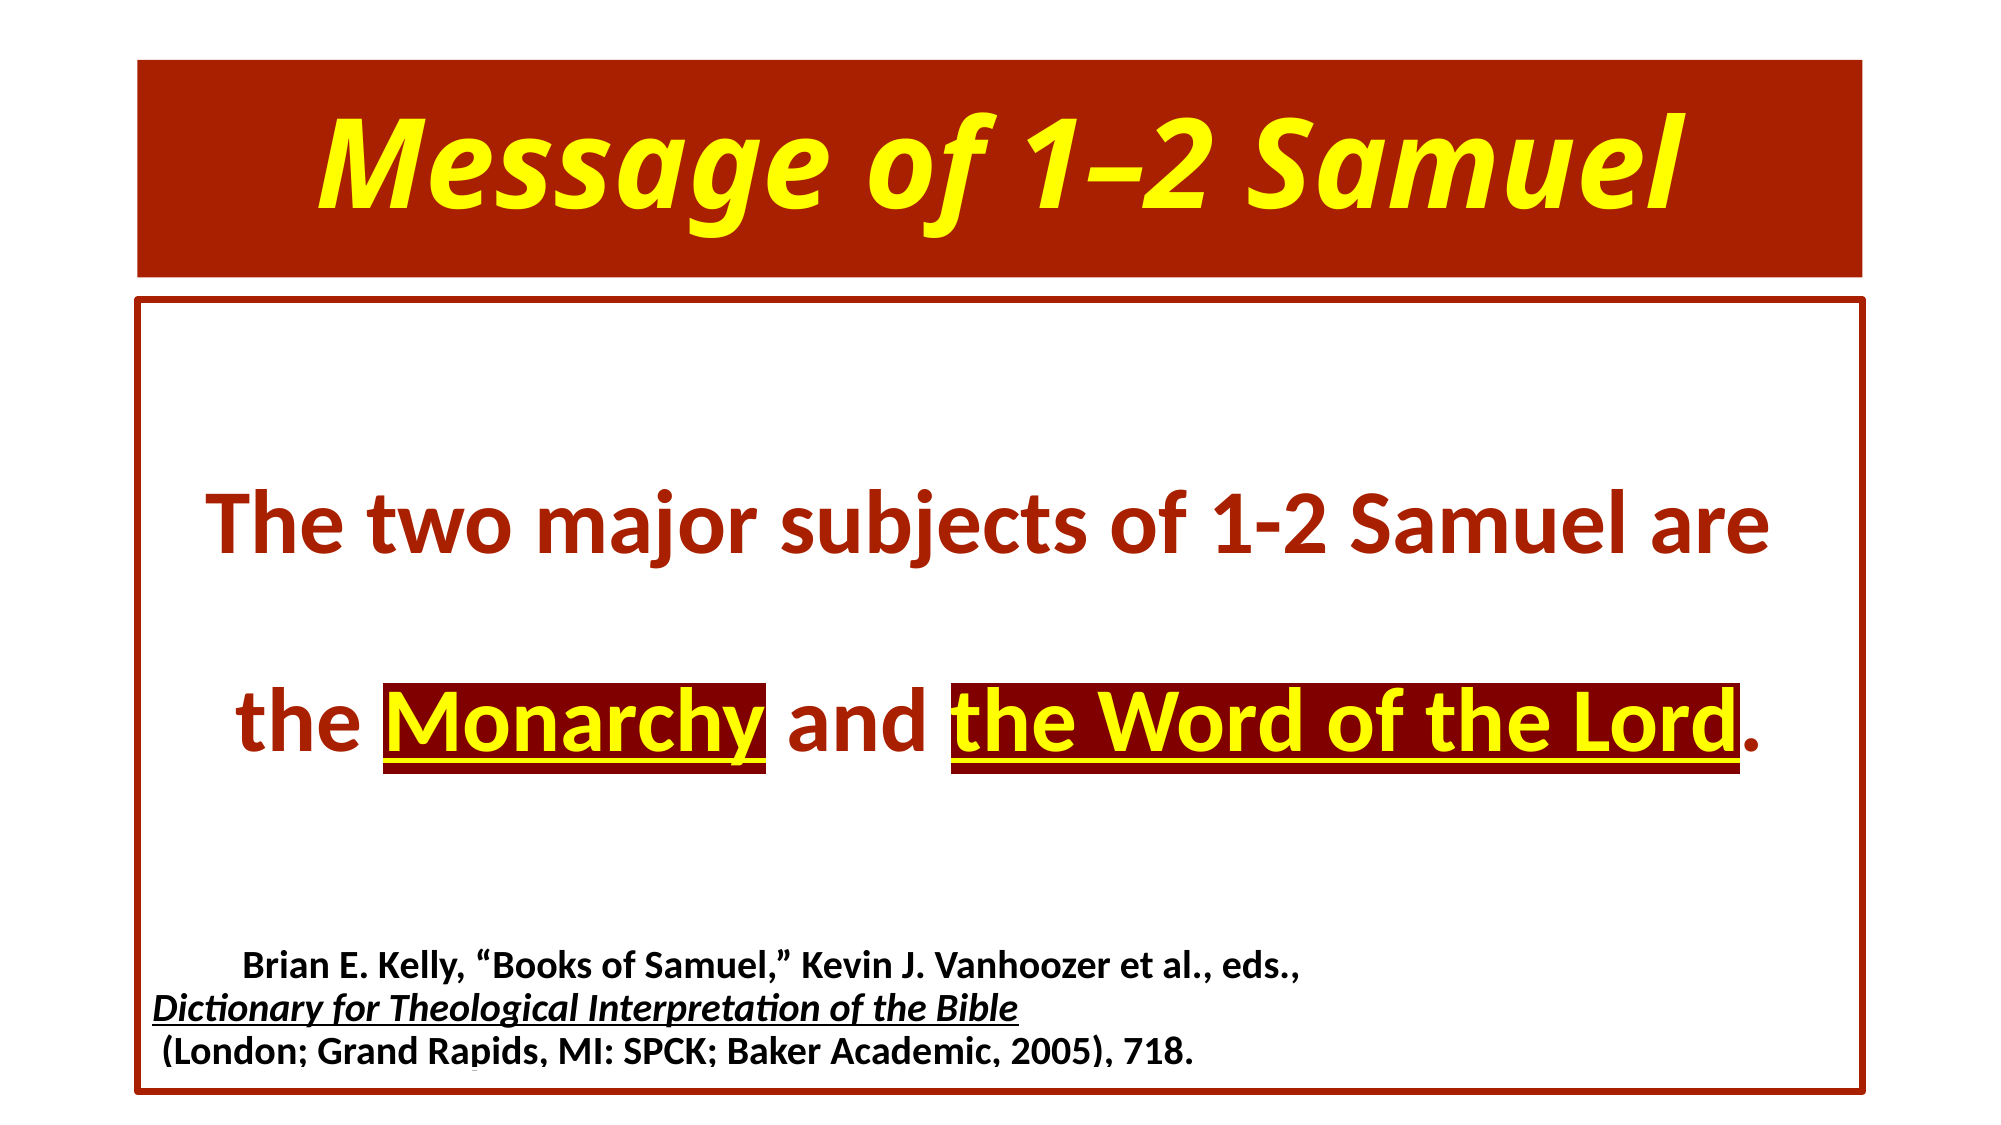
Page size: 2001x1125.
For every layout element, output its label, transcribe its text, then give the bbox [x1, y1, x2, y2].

list The two major subjects of 1-2 Samuel are the Monarchy and the Word of the Lord. Brian E. Kelly, “Books of Samuel,” Kevin J. Vanhoozer et al., eds., Dictionary for Theological Interpretation of the Bible (London; Grand Rapids, MI: SPCK; Baker Academic, 2005), 718. [137, 299, 1863, 1092]
title Message of 1–2 Samuel [137, 59, 1863, 278]
